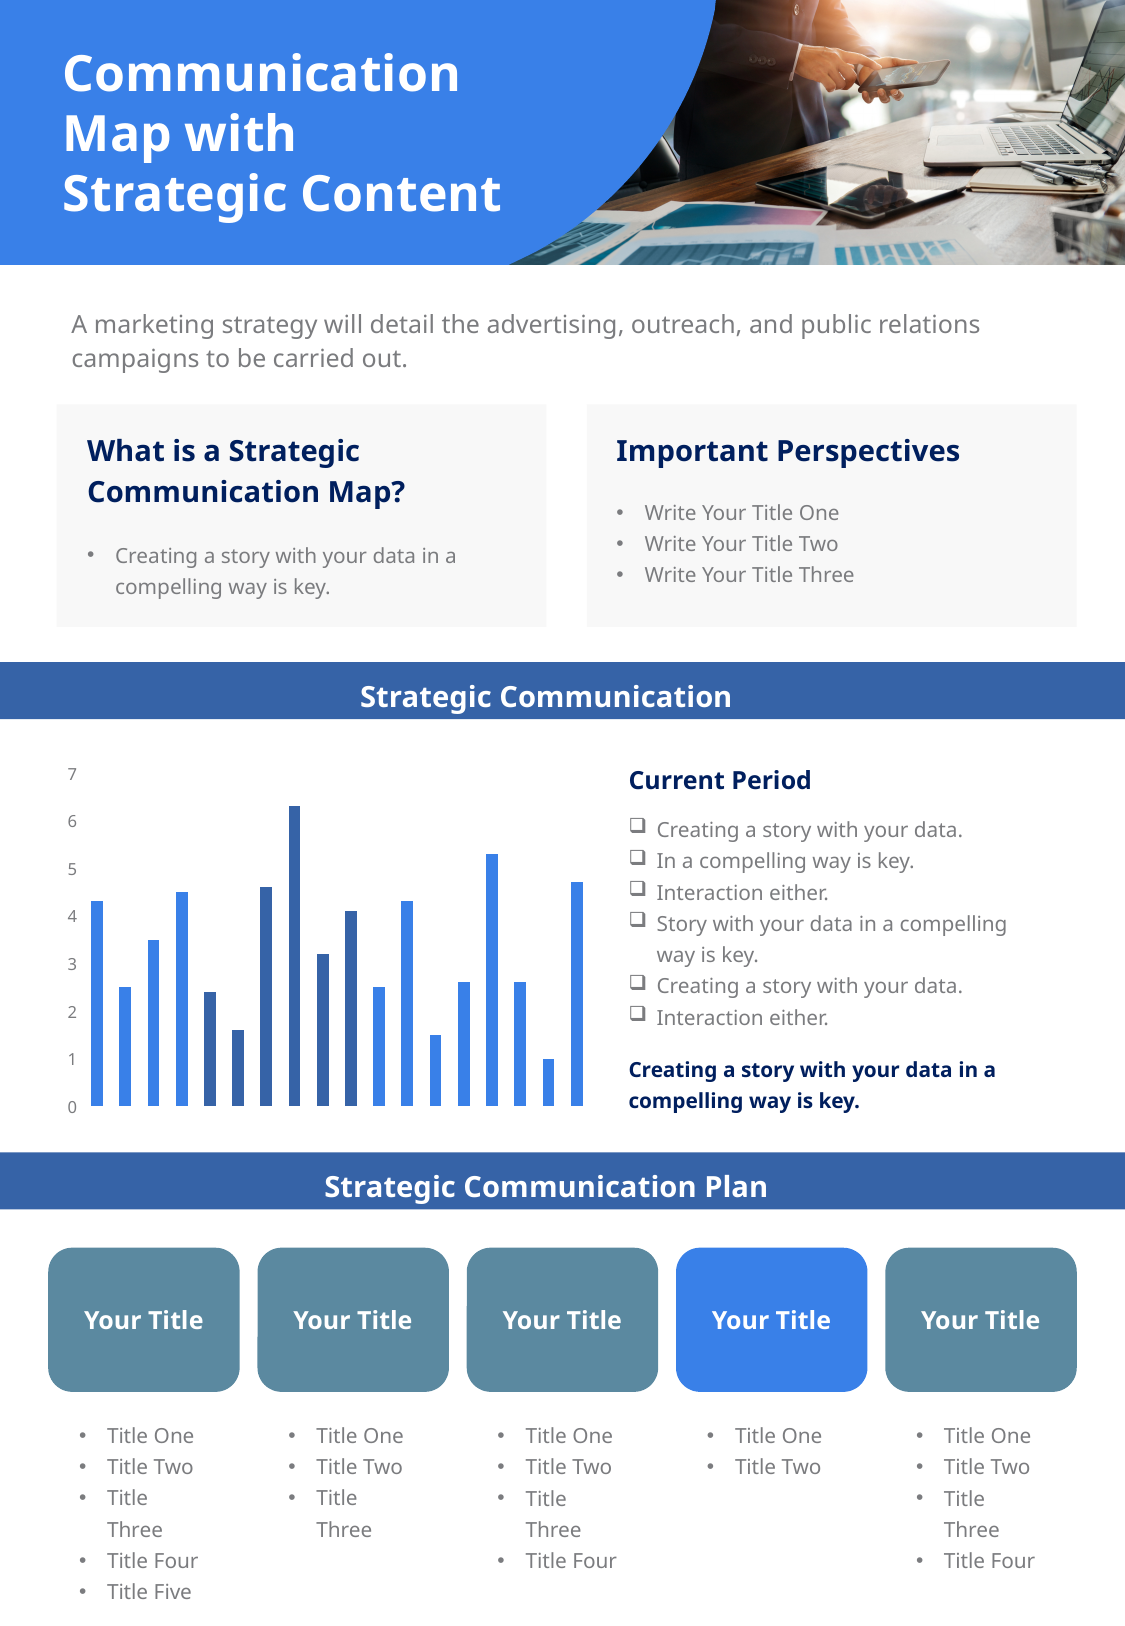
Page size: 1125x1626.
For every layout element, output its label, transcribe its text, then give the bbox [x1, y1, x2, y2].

text_box Creating a story with your data in a compelling way is key. [72, 528, 498, 606]
text_box [0, 1151, 1125, 1210]
text_box Title One Title Two [692, 1408, 852, 1487]
text_box A marketing strategy will detail the advertising, outreach, and public relations campaigns to be carried out. [56, 297, 1099, 381]
text_box Strategic Communication [186, 664, 907, 721]
text_box Communication Map with Strategic Content [48, 33, 497, 229]
text_box [586, 403, 1078, 628]
text_box [47, 1246, 241, 1393]
text_box Your Title [64, 1297, 224, 1342]
picture [497, 0, 1125, 265]
text_box Title One Title Two Title Three Title Four Title Five [64, 1408, 224, 1612]
text_box Write Your Title One Write Your Title Two Write Your Title Three [601, 485, 1027, 595]
text_box Strategic Communication Plan [186, 1154, 907, 1211]
text_box Creating a story with your data in a compelling way is key. [613, 1042, 1064, 1120]
text_box [256, 1246, 450, 1393]
text_box Title One Title Two Title Three Title Four [901, 1408, 1061, 1580]
text_box [0, 661, 1125, 720]
text_box Title One Title Two Title Three Title Four [482, 1408, 642, 1580]
text_box [674, 1246, 869, 1393]
text_box Creating a story with your data. In a compelling way is key. Interaction either. Story with your data in a compelling way is key. Creating a story with your data. Interaction either. [613, 803, 1064, 1037]
text_box Your Title [901, 1297, 1061, 1342]
text_box Your Title [692, 1297, 852, 1342]
text_box Title One Title Two Title Three [273, 1408, 433, 1549]
text_box [884, 1246, 1078, 1393]
text_box [0, 0, 511, 267]
text_box What is a Strategic Communication Map? [72, 418, 498, 516]
text_box Current Period [613, 757, 1069, 803]
text_box [465, 1246, 660, 1393]
text_box Your Title [273, 1297, 433, 1342]
text_box Your Title [482, 1297, 642, 1342]
chart [56, 753, 602, 1126]
text_box Important Perspectives [601, 418, 1027, 475]
text_box [56, 403, 548, 628]
